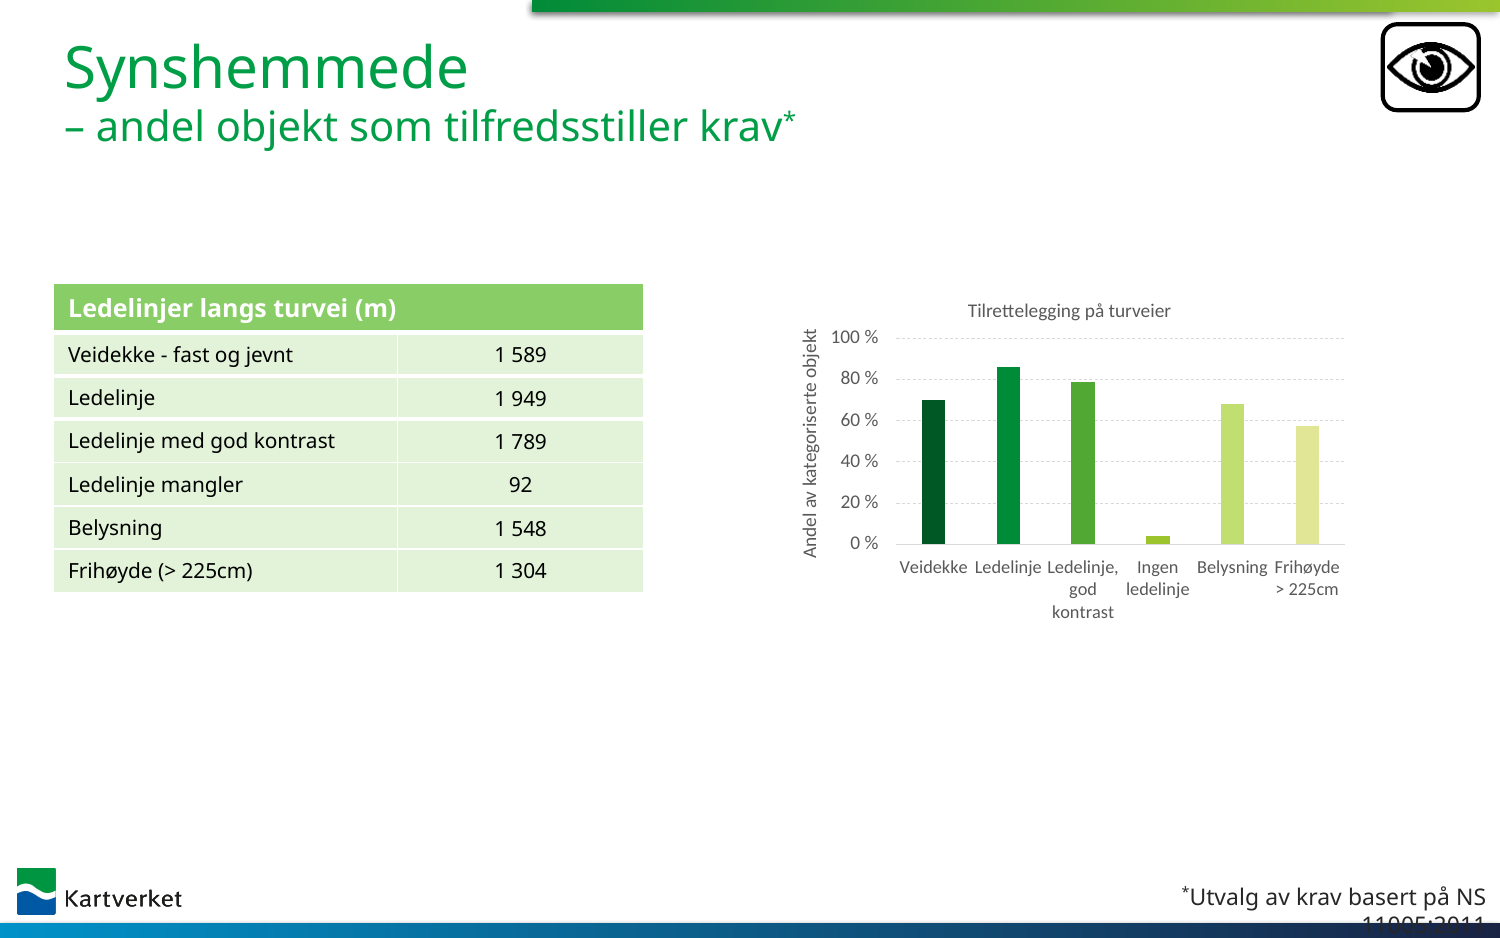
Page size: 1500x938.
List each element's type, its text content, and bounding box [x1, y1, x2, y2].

table_cell Ledelinje med god kontrast [54, 421, 397, 462]
table_cell 1 789 [398, 421, 643, 462]
table_cell 1 949 [398, 378, 643, 417]
table_cell 92 [398, 463, 643, 505]
table_cell 1 548 [398, 507, 643, 548]
text_box *Utvalg av krav basert på NS 11005:2011 [1068, 873, 1500, 938]
table_cell Ledelinje [54, 378, 397, 417]
table_cell 1 304 [398, 550, 643, 592]
text_box Synshemmede – andel objekt som tilfredsstiller krav* [49, 24, 1431, 158]
picture [791, 291, 1348, 630]
table_cell Veidekke - fast og jevnt [54, 335, 397, 374]
table_header Ledelinjer langs turvei (m) [54, 284, 643, 330]
table_cell Belysning [54, 507, 397, 548]
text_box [1382, 24, 1480, 111]
table_cell 1 589 [398, 335, 643, 374]
table_cell Ledelinje mangler [54, 463, 397, 505]
table_cell Frihøyde (> 225cm) [54, 550, 397, 592]
